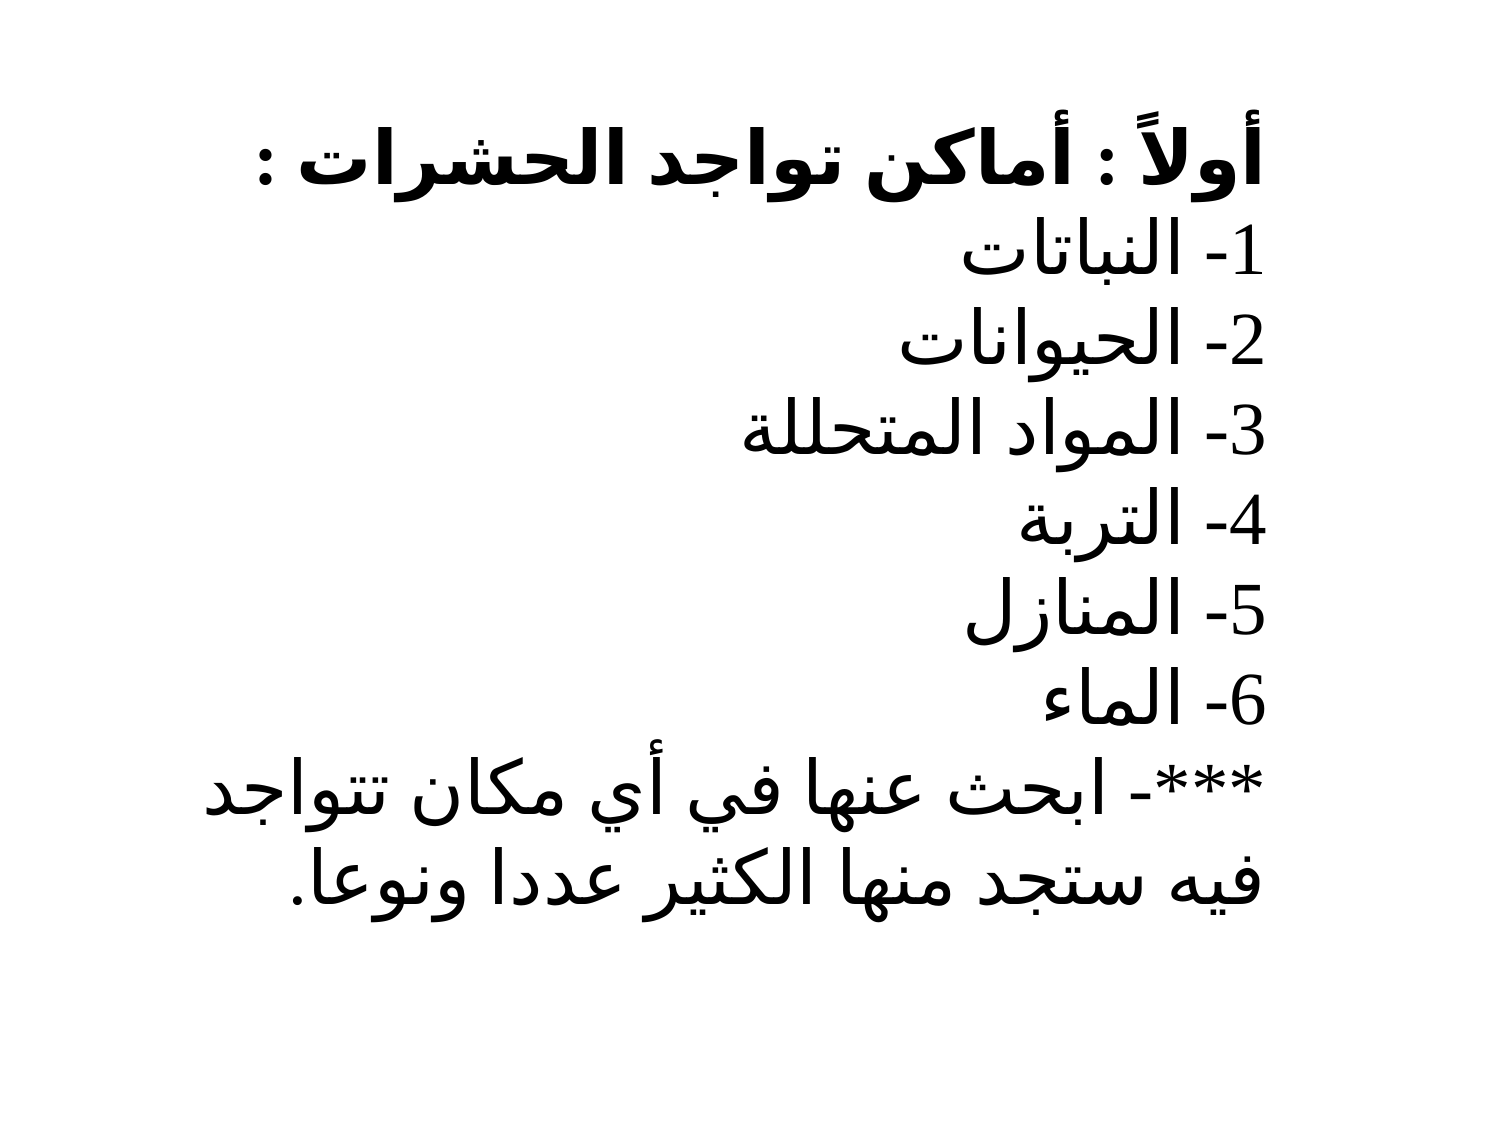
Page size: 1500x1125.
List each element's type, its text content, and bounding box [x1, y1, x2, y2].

text_box أولاً : أماكن تواجد الحشرات : 1- النباتات 2- الحيوانات 3- المواد المتحللة 4- التربة 5- المنازل 6- الماء ***- ابحث عنها في أي مكان تتواجد فيه ستجد منها الكثير عددا ونوعا. [76, 101, 1282, 927]
